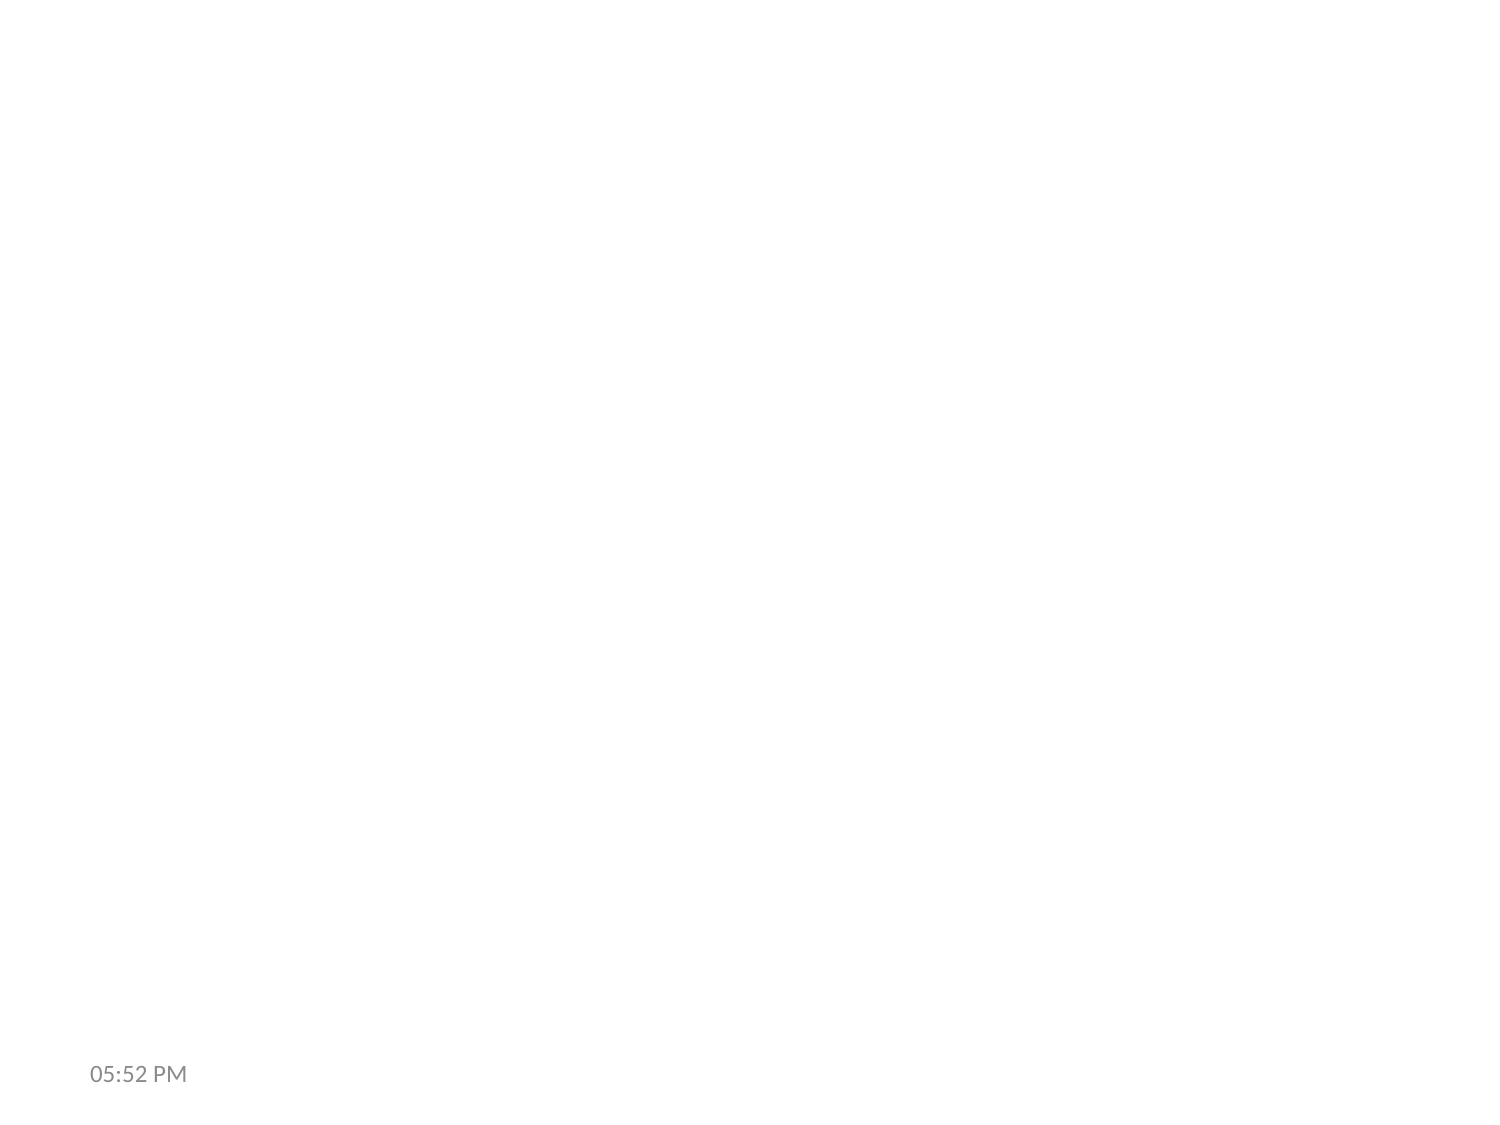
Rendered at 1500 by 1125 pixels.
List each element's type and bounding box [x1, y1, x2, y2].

slide_number [75, 1042, 425, 1103]
